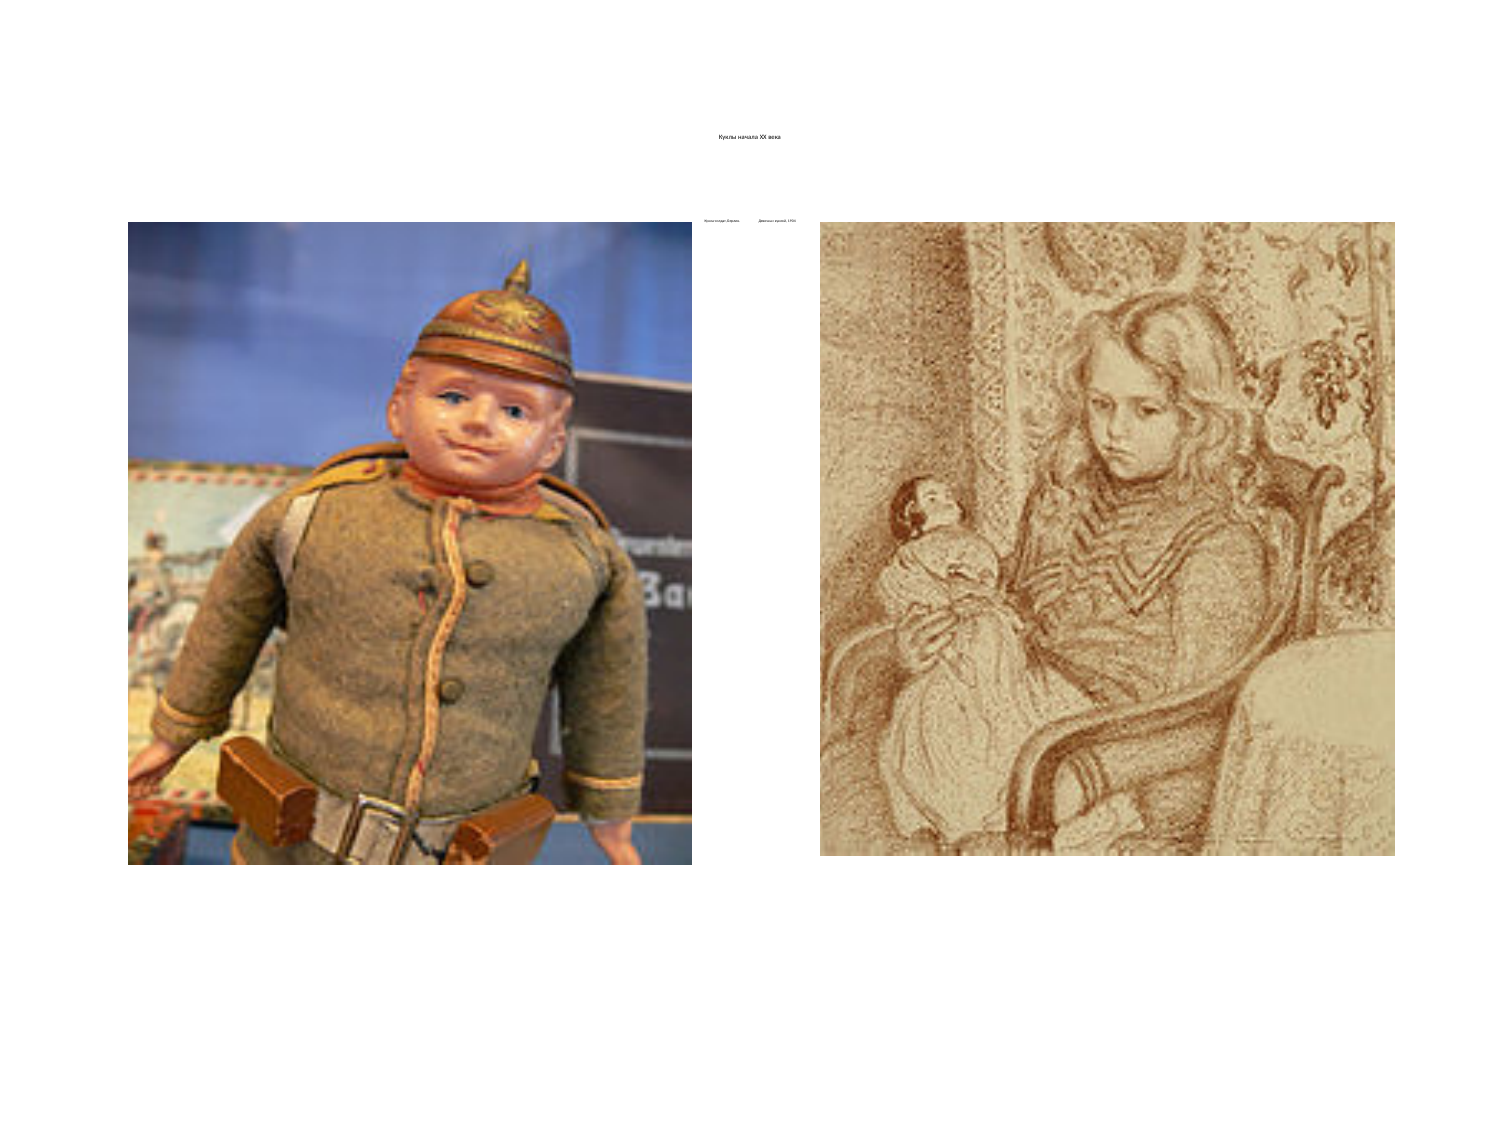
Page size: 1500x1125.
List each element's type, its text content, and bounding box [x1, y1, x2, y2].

title Куклы начала XX века Кукла-солдат, Берлин. Девочка с куклой, 1904 [75, 45, 1425, 233]
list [820, 222, 1395, 856]
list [128, 222, 692, 866]
